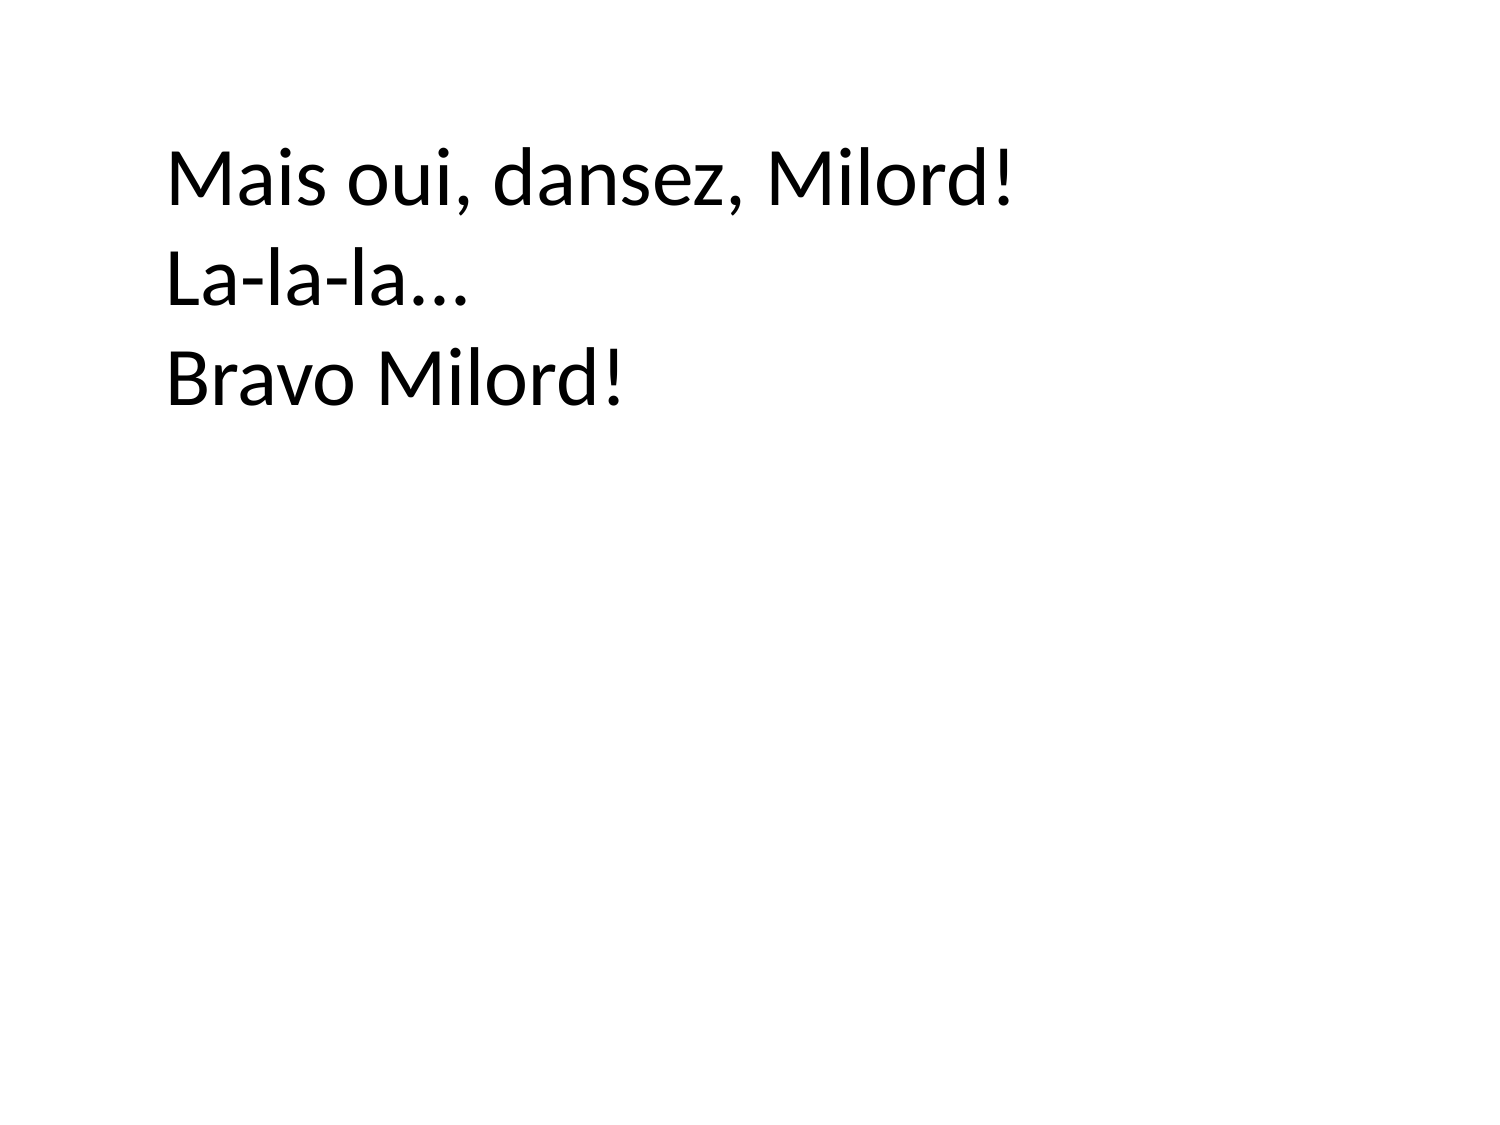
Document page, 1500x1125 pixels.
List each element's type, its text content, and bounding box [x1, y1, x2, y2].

text_box Mais oui, dansez, Milord! La-la-la... Bravo Milord! [150, 114, 1034, 530]
